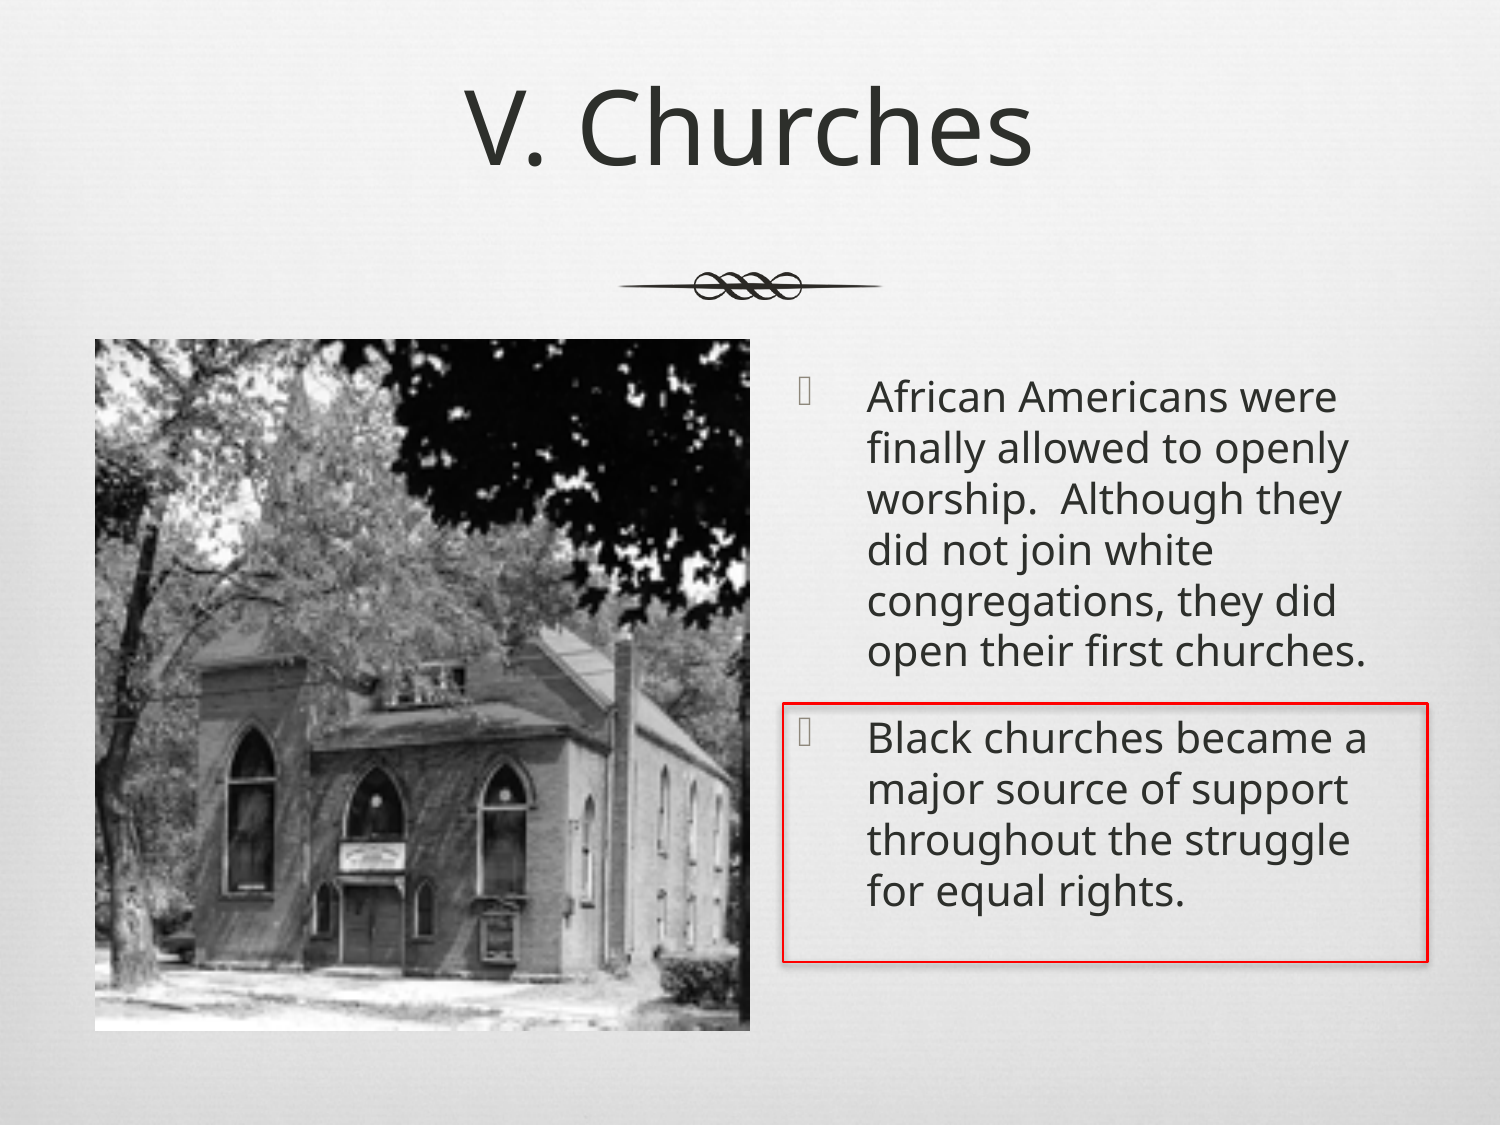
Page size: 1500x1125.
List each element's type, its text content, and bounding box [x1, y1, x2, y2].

list African Americans were finally allowed to openly worship. Although they did not join white congregations, they did open their first churches. Black churches became a major source of support throughout the struggle for equal rights. [782, 362, 1388, 702]
title V. Churches [112, 11, 1388, 236]
picture [615, 272, 885, 300]
text_box [782, 702, 1429, 963]
picture [94, 339, 751, 1031]
